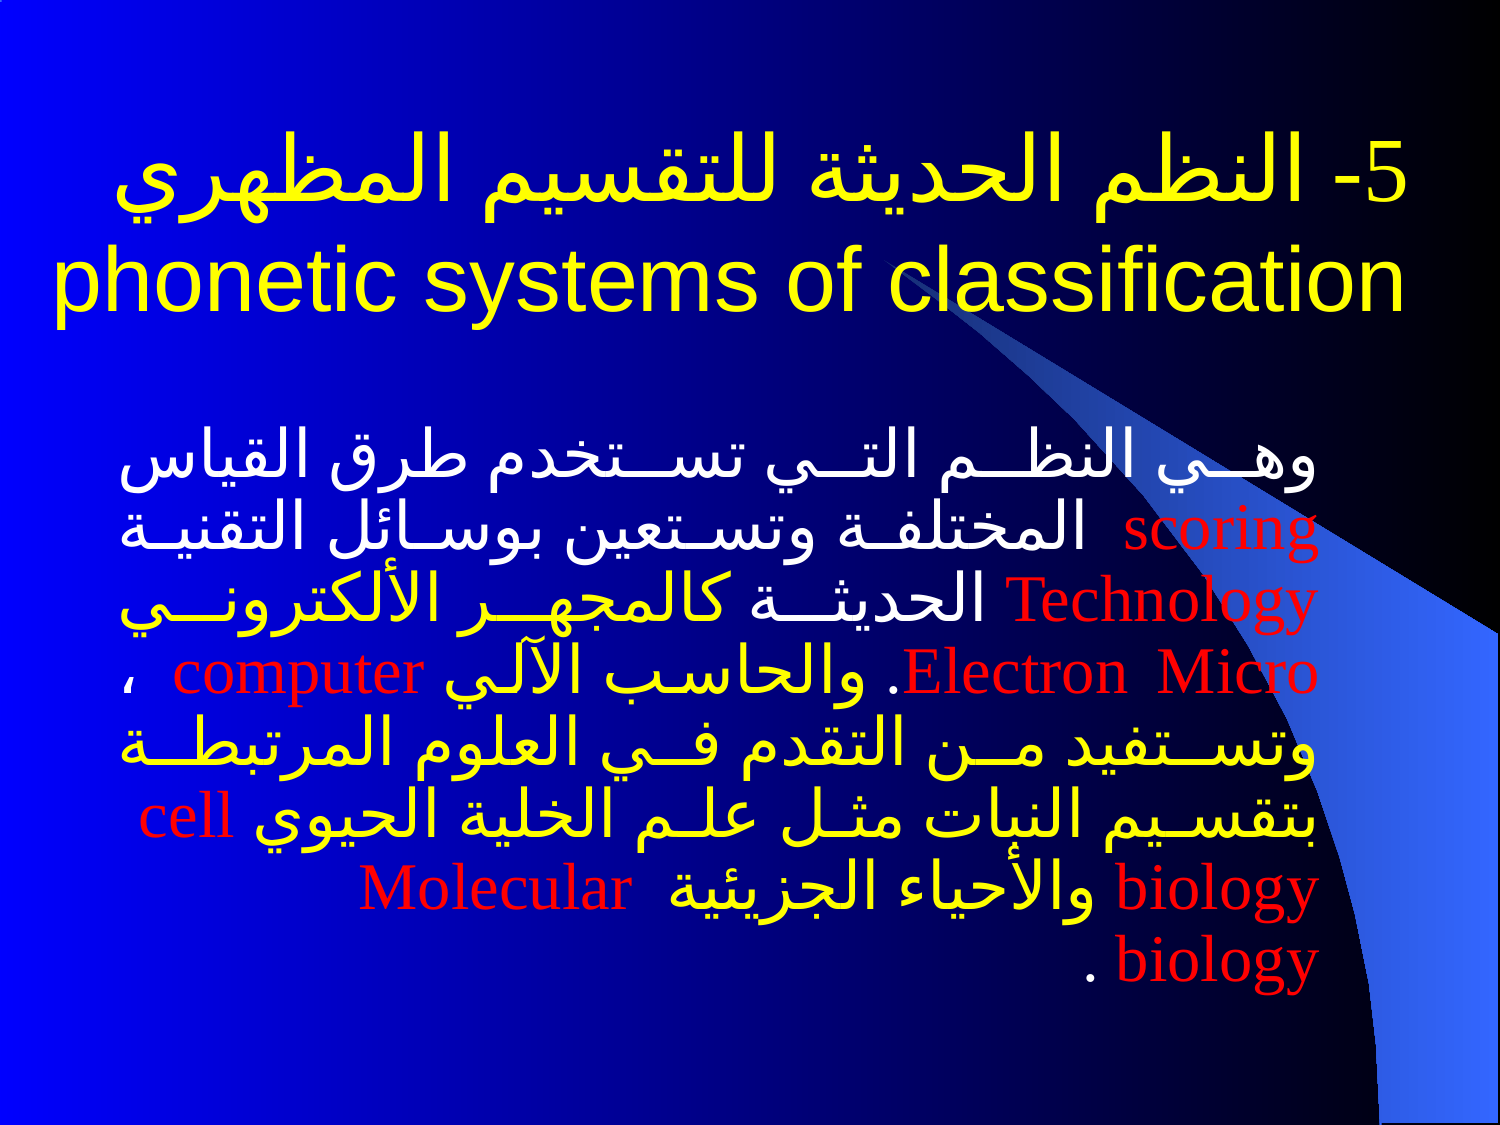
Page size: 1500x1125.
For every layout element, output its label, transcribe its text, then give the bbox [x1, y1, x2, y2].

list وهي النظم التي تستخدم طرق القياس scoring المختلفة وتستعين بوسائل التقنية Technology الحديثة كالمجهر الألكتروني Electron Micro. والحاسب الآلي computer ، وتستفيد من التقدم في العلوم المرتبطة بتقسيم النبات مثل علم الخلية الحيوي cell biology والأحياء الجزيئية Molecular biology . [87, 412, 1351, 988]
title 5- النظم الحديثة للتقسيم المظهري phonetic systems of classification [24, 199, 1426, 351]
